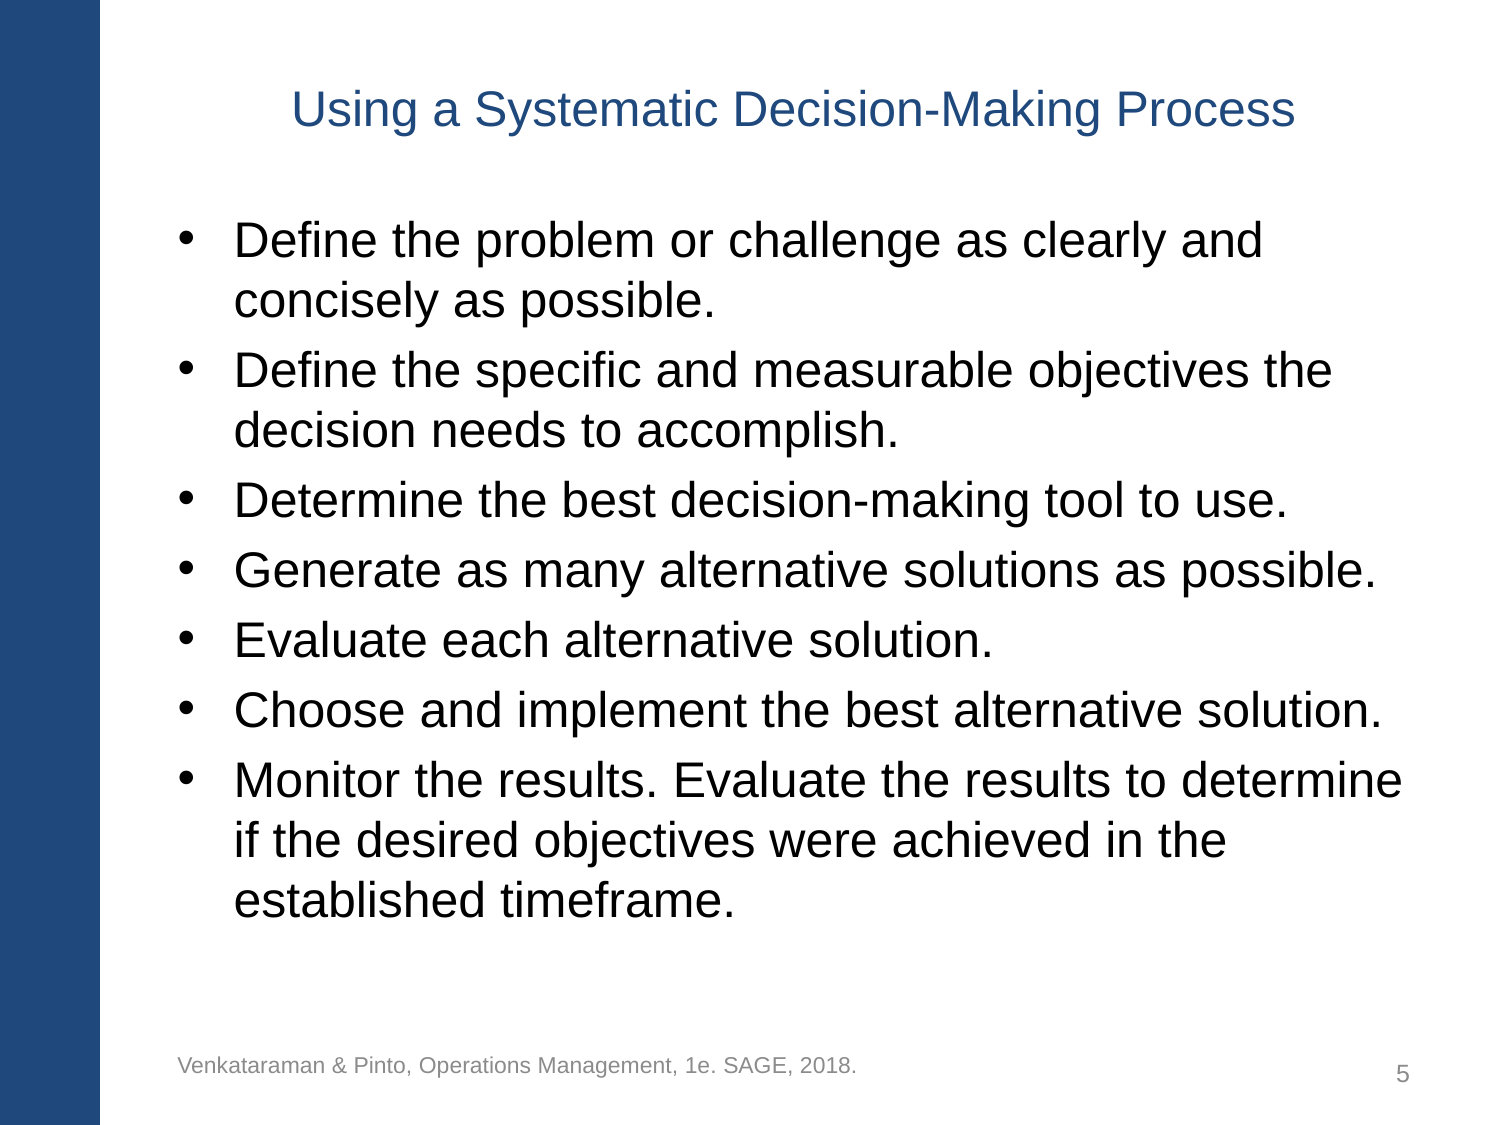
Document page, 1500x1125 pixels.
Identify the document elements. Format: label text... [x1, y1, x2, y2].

slide_number 5 [1350, 1042, 1425, 1103]
list Define the problem or challenge as clearly and concisely as possible. Define the specific and measurable objectives the decision needs to accomplish. Determine the best decision-making tool to use. Generate as many alternative solutions as possible. Evaluate each alternative solution. Choose and implement the best alternative solution. Monitor the results. Evaluate the results to determine if the desired objectives were achieved in the established timeframe. [162, 200, 1425, 1025]
title Using a Systematic Decision-Making Process [162, 12, 1425, 200]
footer Venkataraman & Pinto, Operations Management, 1e. SAGE, 2018. [162, 1042, 1313, 1103]
